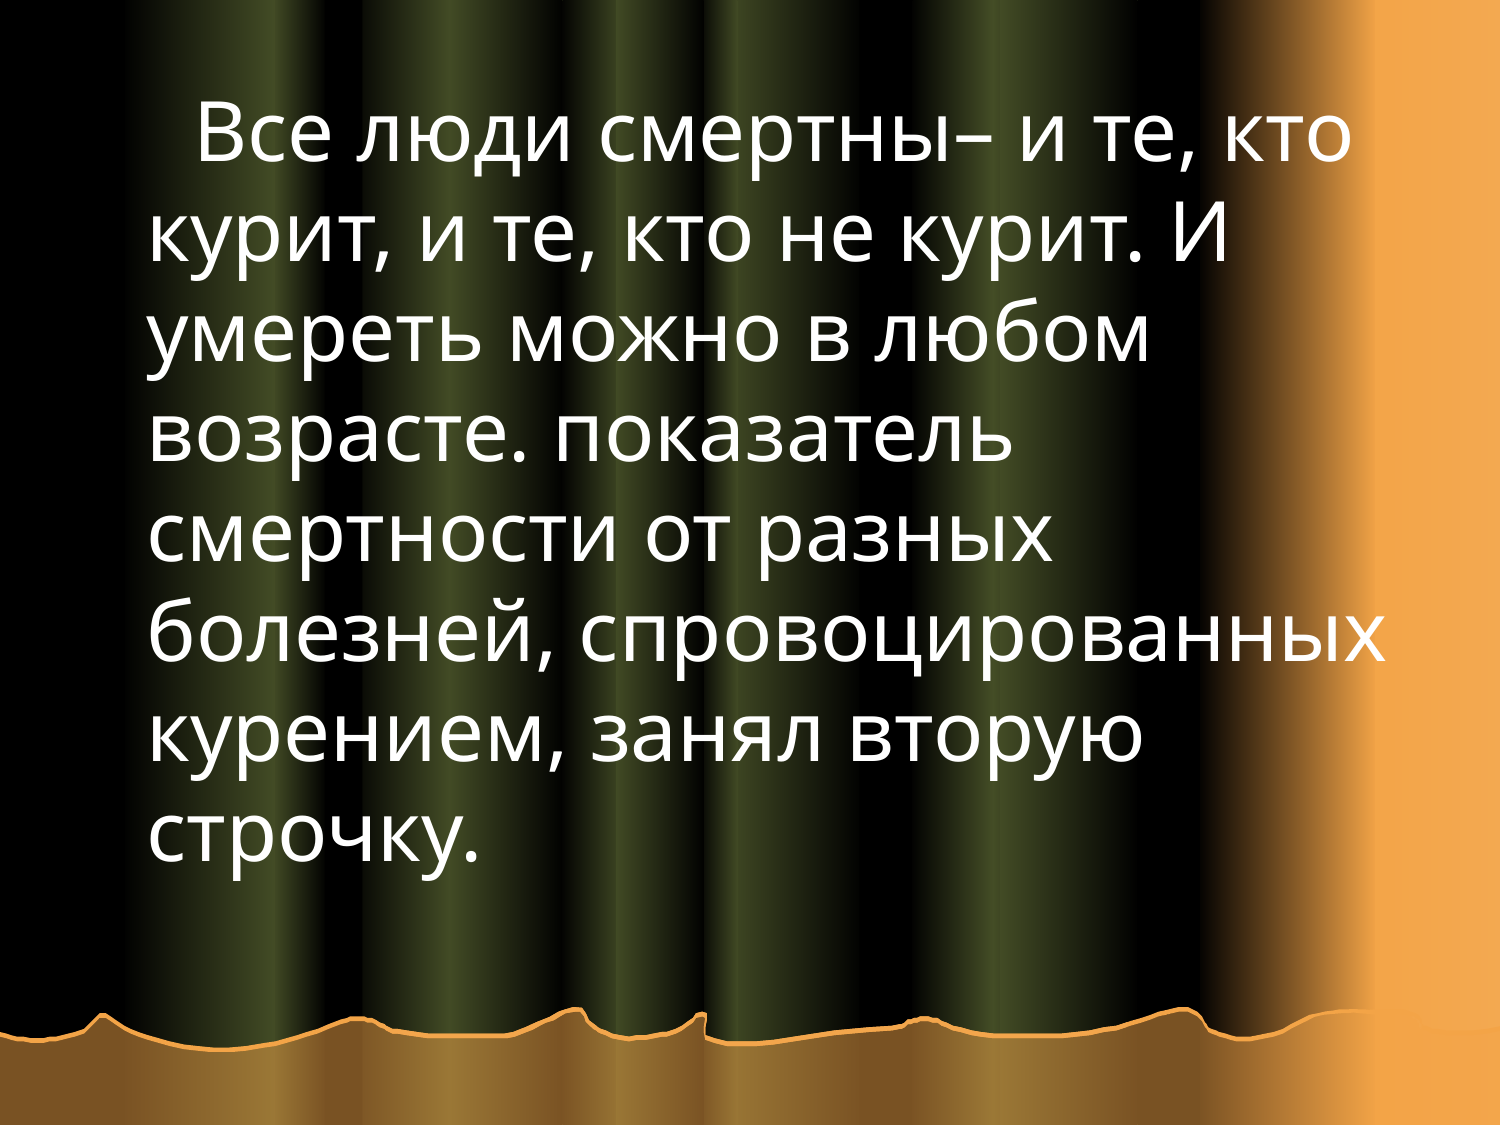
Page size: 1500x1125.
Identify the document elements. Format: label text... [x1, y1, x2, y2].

list Все люди смертны– и те, кто курит, и те, кто не курит. И умереть можно в любом возрасте. показатель смертности от разных болезней, спровоцированных курением, занял вторую строчку. [74, 70, 1426, 1006]
